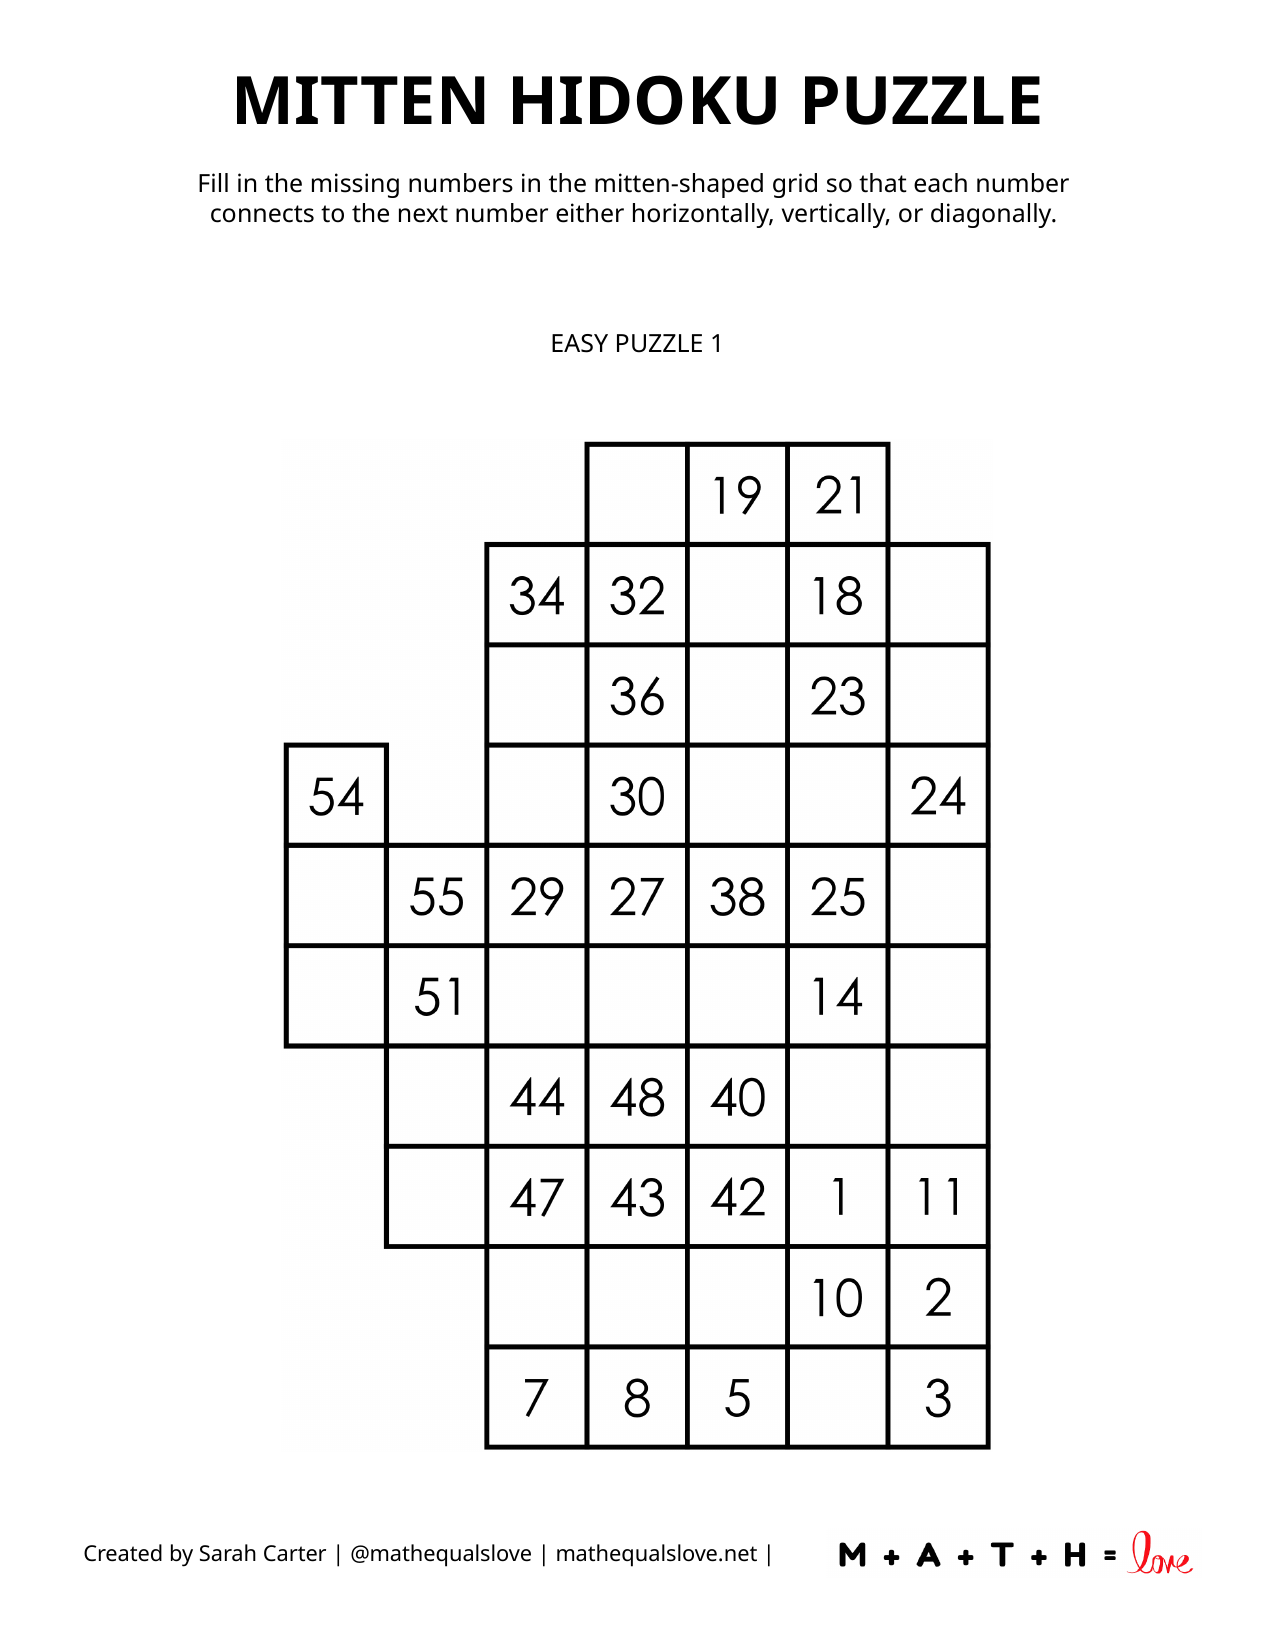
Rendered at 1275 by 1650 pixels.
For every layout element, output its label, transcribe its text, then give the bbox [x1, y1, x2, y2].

text_box Created by Sarah Carter | @mathequalslove | mathequalslove.net | [68, 1532, 826, 1574]
text_box EASY PUZZLE 1 [197, 327, 1077, 378]
picture [280, 439, 994, 1453]
picture [826, 1527, 1203, 1579]
text_box MITTEN HIDOKU PUZZLE [66, 50, 1211, 145]
text_box Fill in the missing numbers in the mitten-shaped grid so that each number connects to the next number either horizontally, vertically, or diagonally. [0, 160, 1275, 235]
